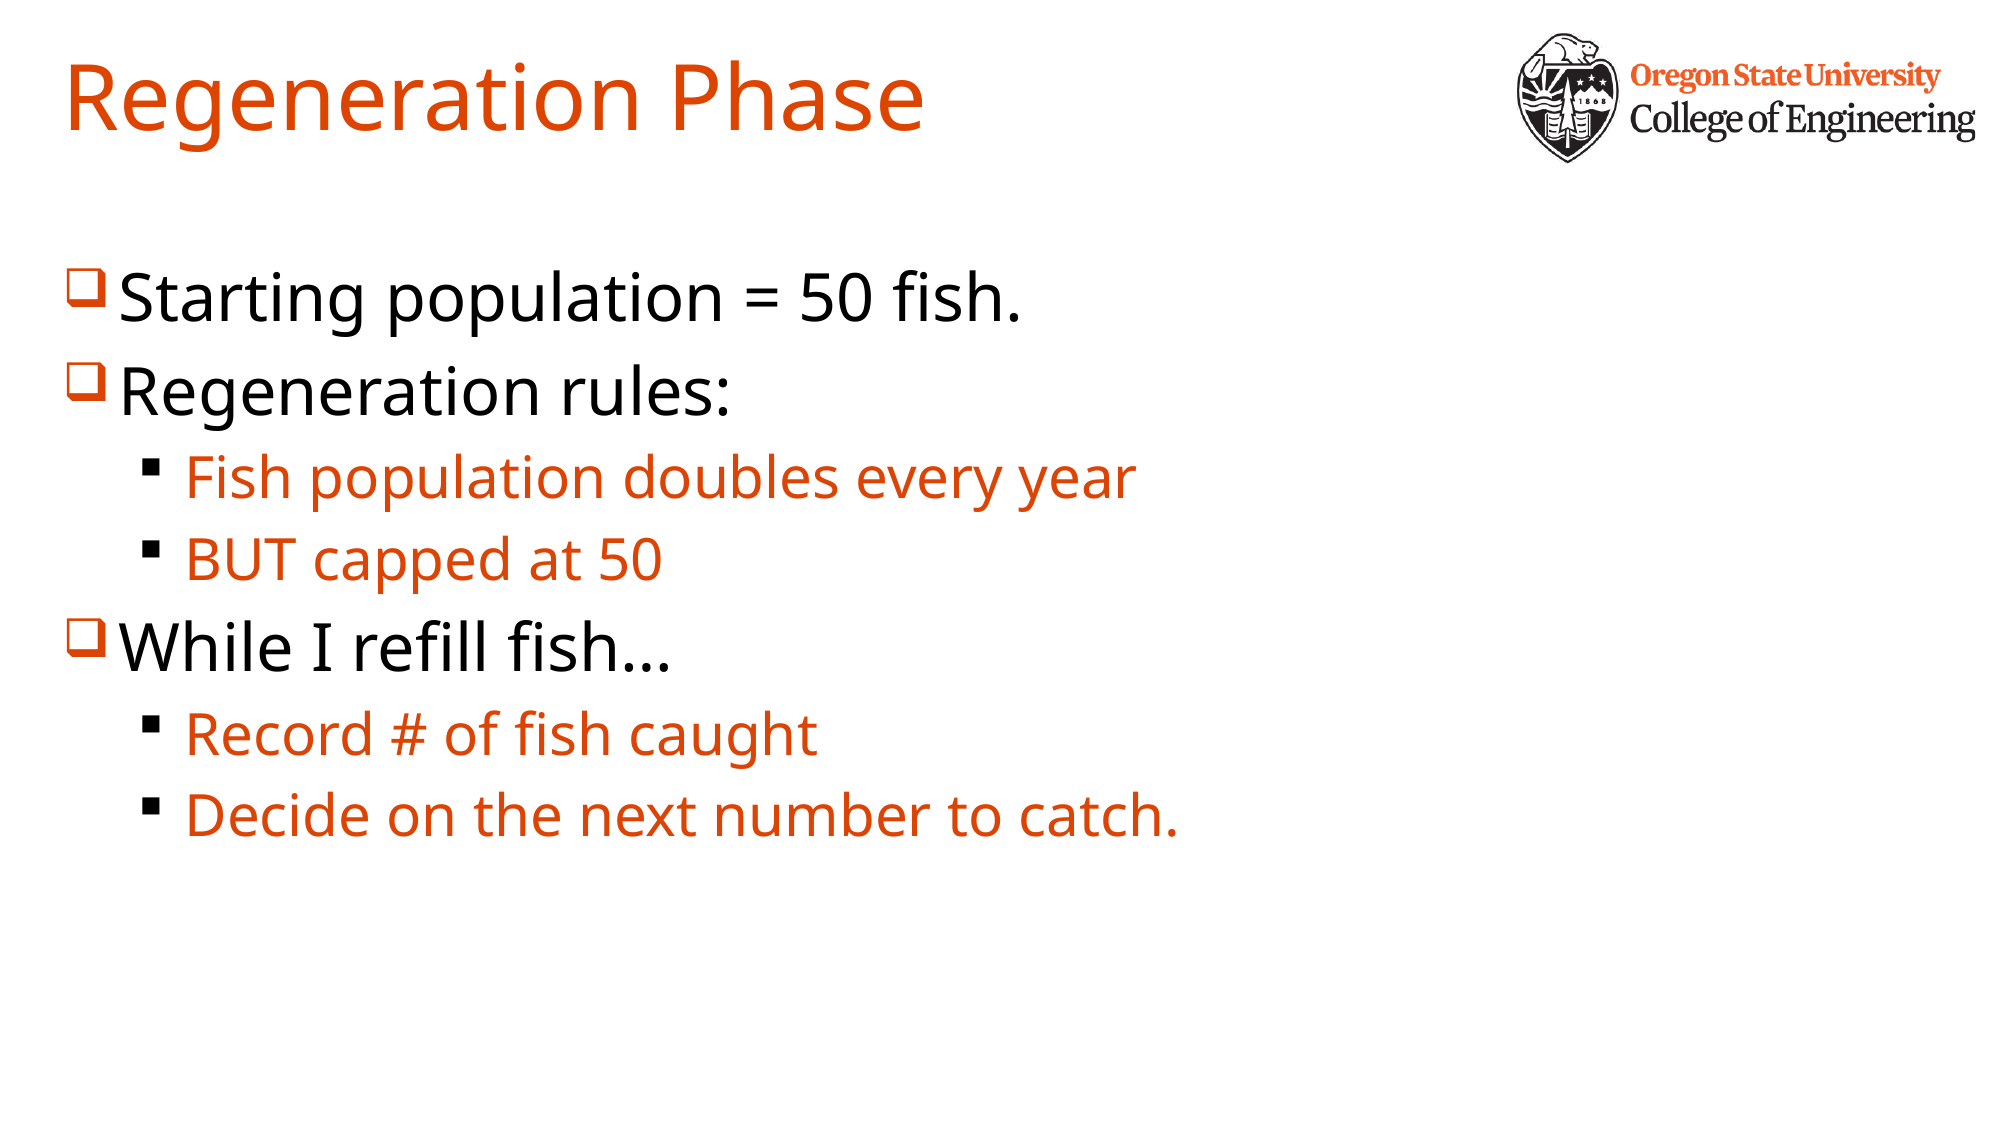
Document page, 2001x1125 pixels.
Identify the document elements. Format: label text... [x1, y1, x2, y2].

title Regeneration Phase [48, 31, 1490, 228]
list Starting population = 50 fish. Regeneration rules: Fish population doubles every year BUT capped at 50 While I refill fish… Record # of fish caught Decide on the next number to catch. [48, 247, 1965, 1074]
